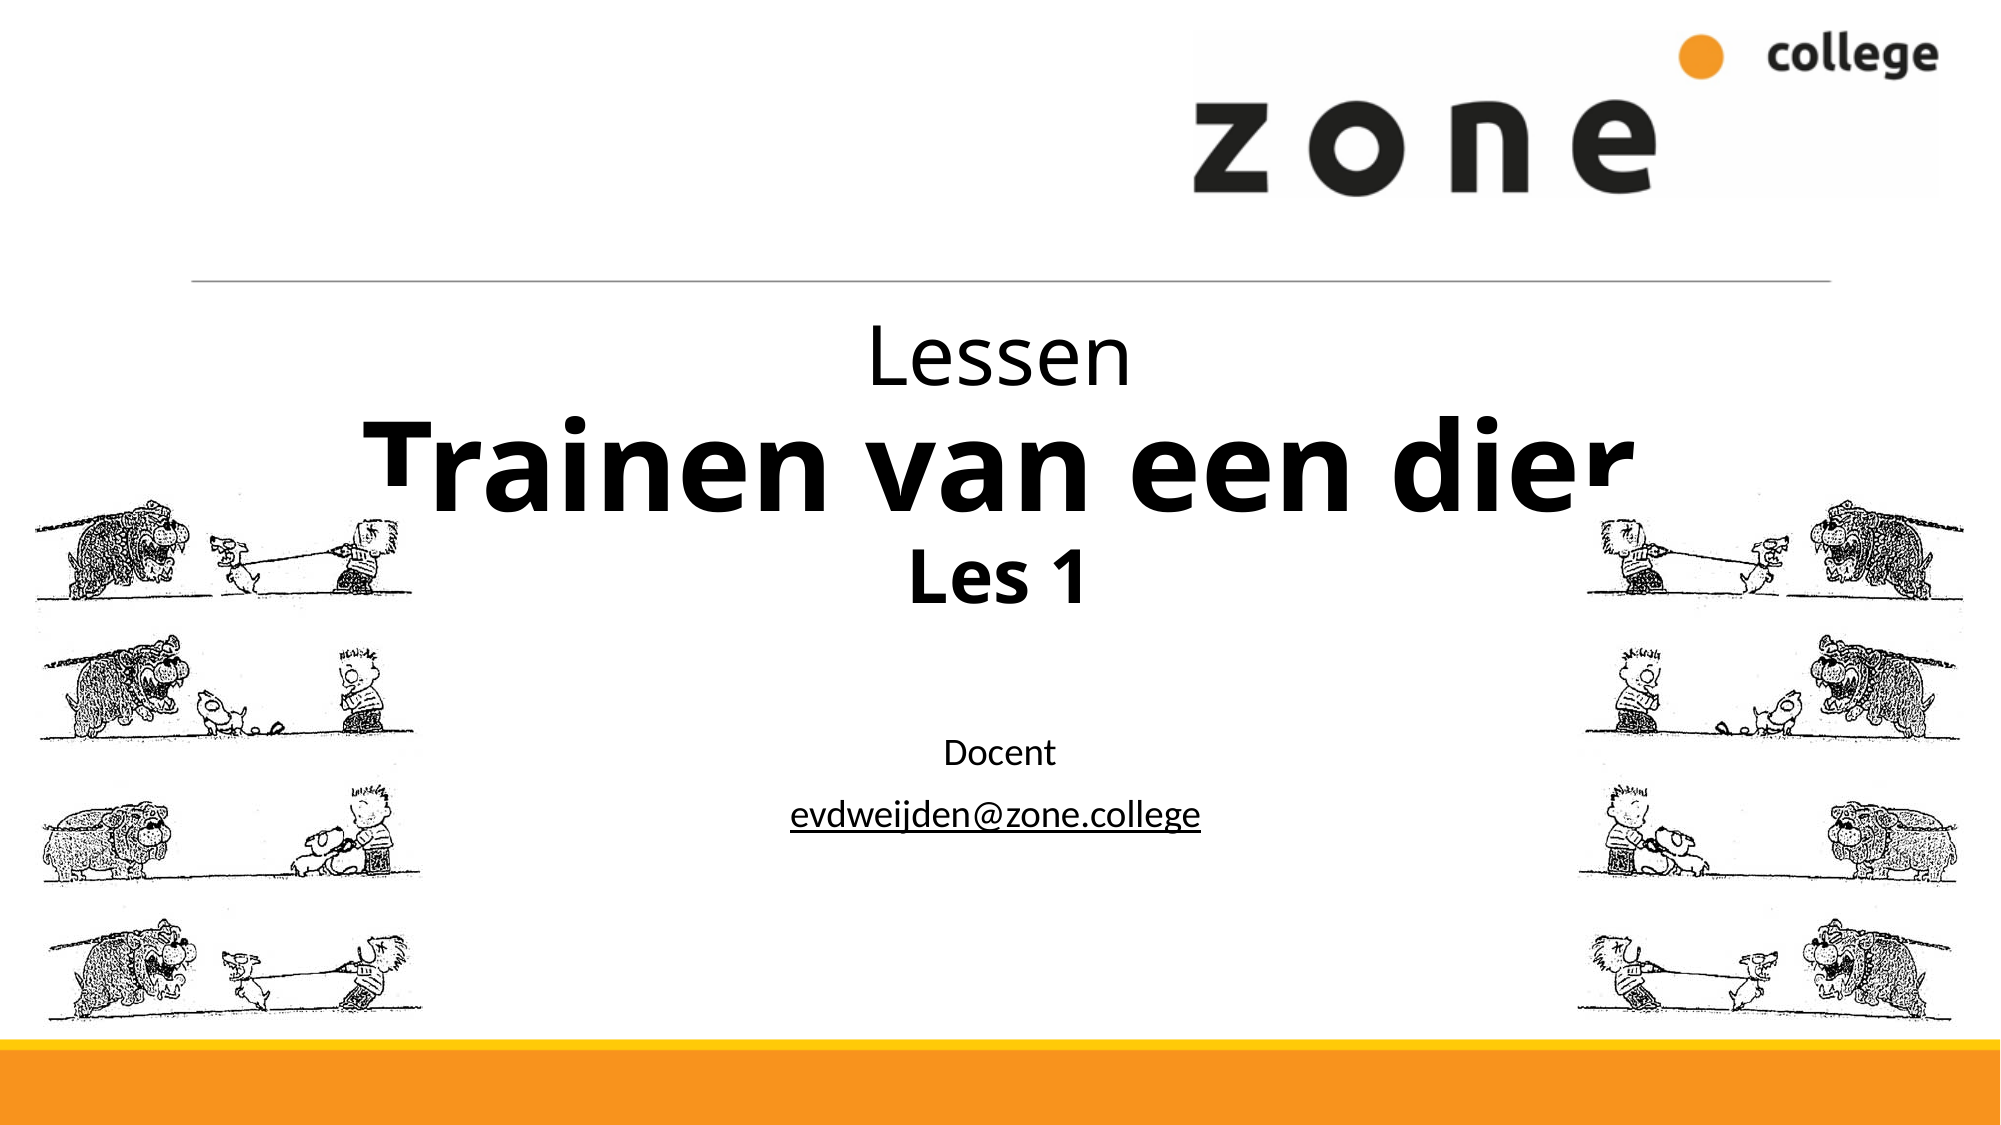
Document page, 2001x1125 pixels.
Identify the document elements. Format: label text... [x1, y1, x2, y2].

picture [0, 0, 2001, 1125]
title Lessen Trainen van een dier Les 1 [249, 235, 1750, 628]
subtitle Docent evdweijden@zone.college [423, 724, 1577, 964]
